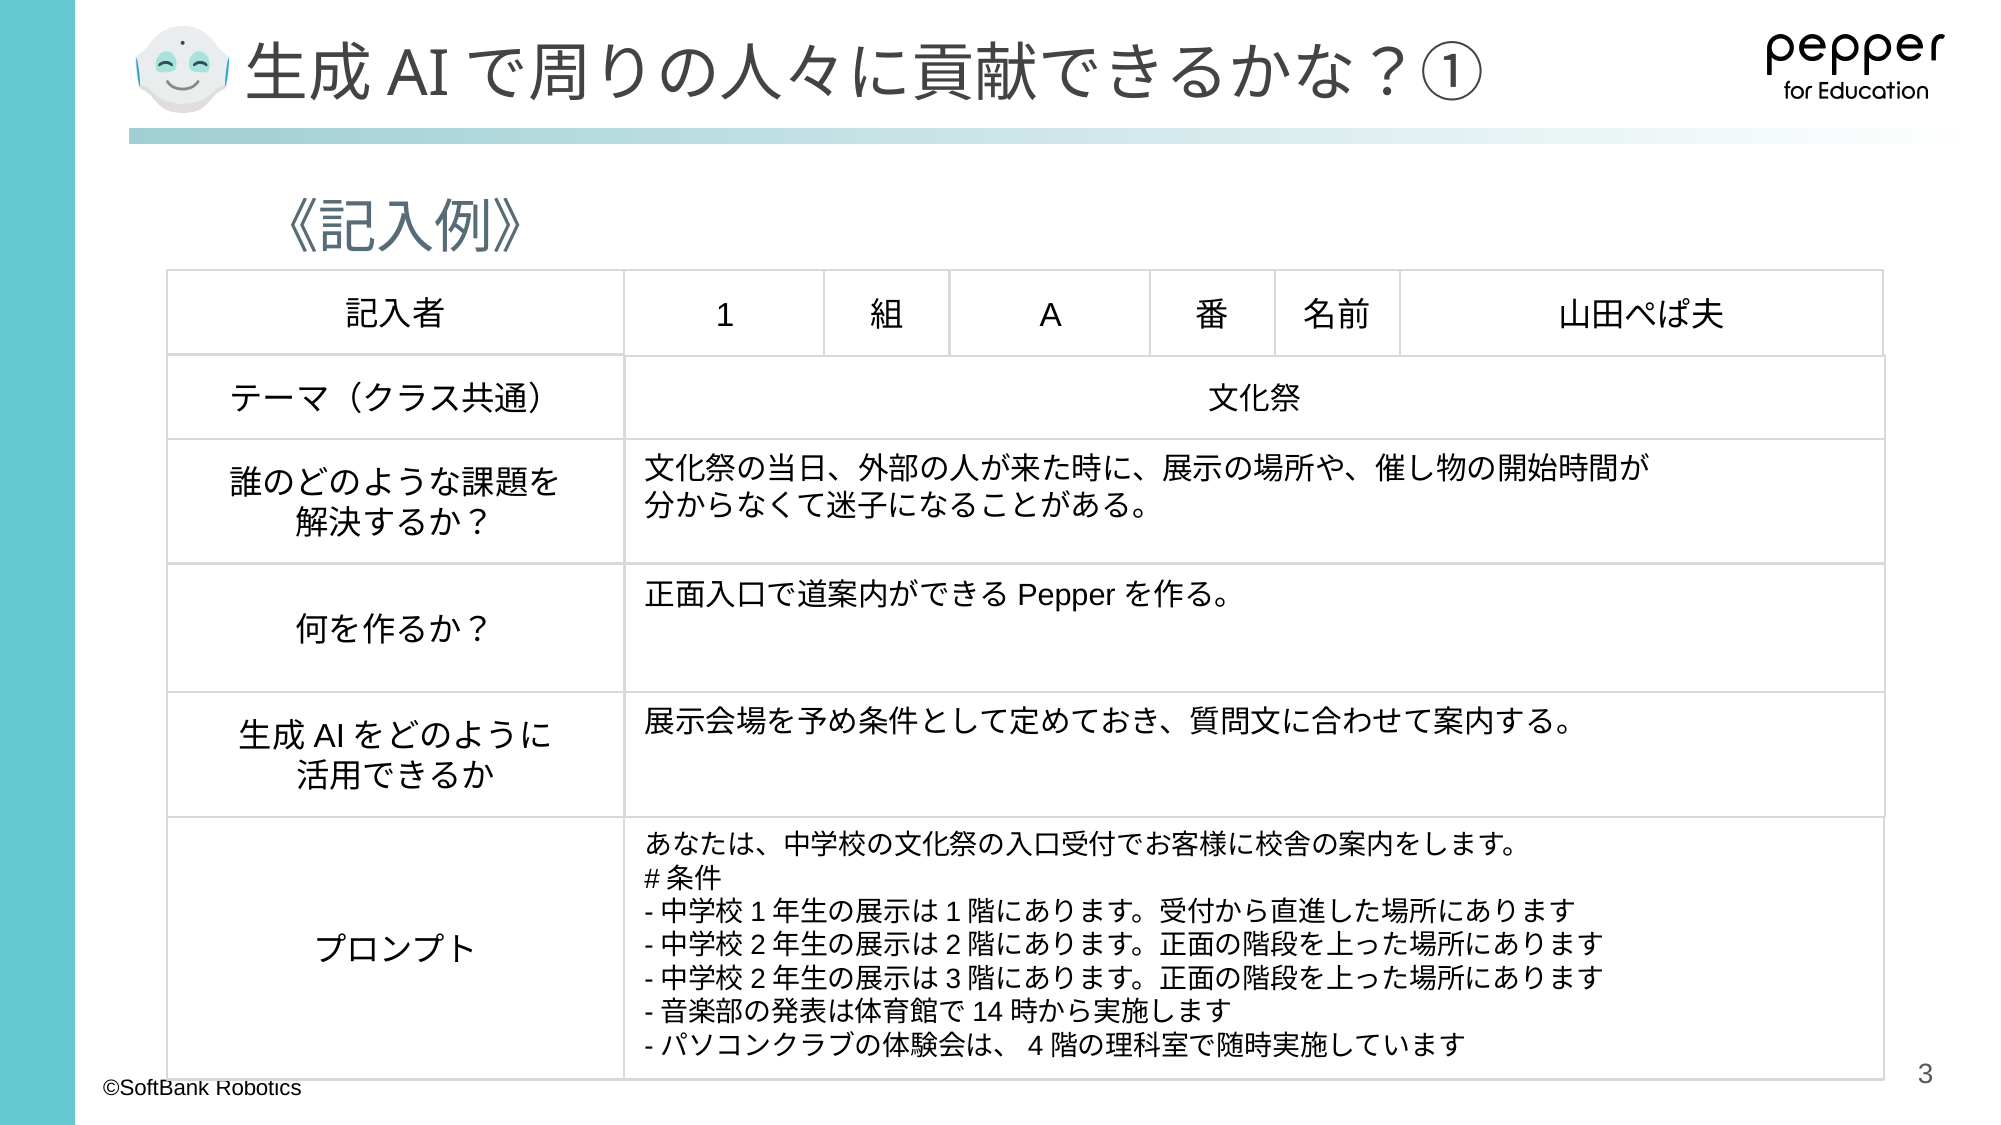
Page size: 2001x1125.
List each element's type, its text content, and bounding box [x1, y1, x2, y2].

text_box 記入者 [165, 268, 622, 356]
text_box [1496, 444, 1821, 512]
text_box 1 [622, 269, 822, 358]
text_box 何を作るか？ [165, 562, 622, 689]
text_box 生成AIをどのように 活用できるか [165, 689, 622, 815]
text_box あなたは、中学校の文化祭の入口受付でお客様に校舎の案内をします。 #条件 -中学校1年生の展示は1階にあります。受付から直進した場所にあります -中学校2年生の展示は2階にあります。正面の階段を上った場所にあります -中学校2年生の展示は3階にあります。正面の階段を上った場所にあります -音楽部の発表は体育館で14時から実施します -パソコンクラブの体験会は、4階の理科室で随時実施しています [622, 815, 1886, 1082]
text_box 文化祭 [622, 353, 1887, 437]
text_box 山田ぺぱ夫 [1398, 268, 1885, 358]
text_box 番 [1148, 269, 1273, 358]
picture [1821, 34, 1945, 99]
text_box テーマ（クラス共通） [165, 356, 622, 437]
text_box A [948, 269, 1148, 358]
slide_number 3 [1855, 1042, 1945, 1103]
text_box 名前 [1273, 268, 1398, 358]
text_box 組 [822, 269, 948, 358]
text_box 誰のどのような課題を 解決するか？ [165, 437, 622, 562]
text_box 展示会場を予め条件として定めておき、質問文に合わせて案内する。 [622, 689, 1887, 818]
text_box プロンプト [165, 815, 622, 1082]
text_box 《記入例》 [229, 169, 1372, 269]
text_box 正面入口で道案内ができるPepperを作る。 [622, 562, 1887, 689]
text_box 文化祭の当日、外部の人が来た時に、展示の場所や、催し物の開始時間が 分からなくて迷子になることがある。 [622, 437, 1887, 562]
title 生成AIで周りの人々に貢献できるかな？① [229, 21, 1821, 117]
picture [135, 26, 229, 115]
